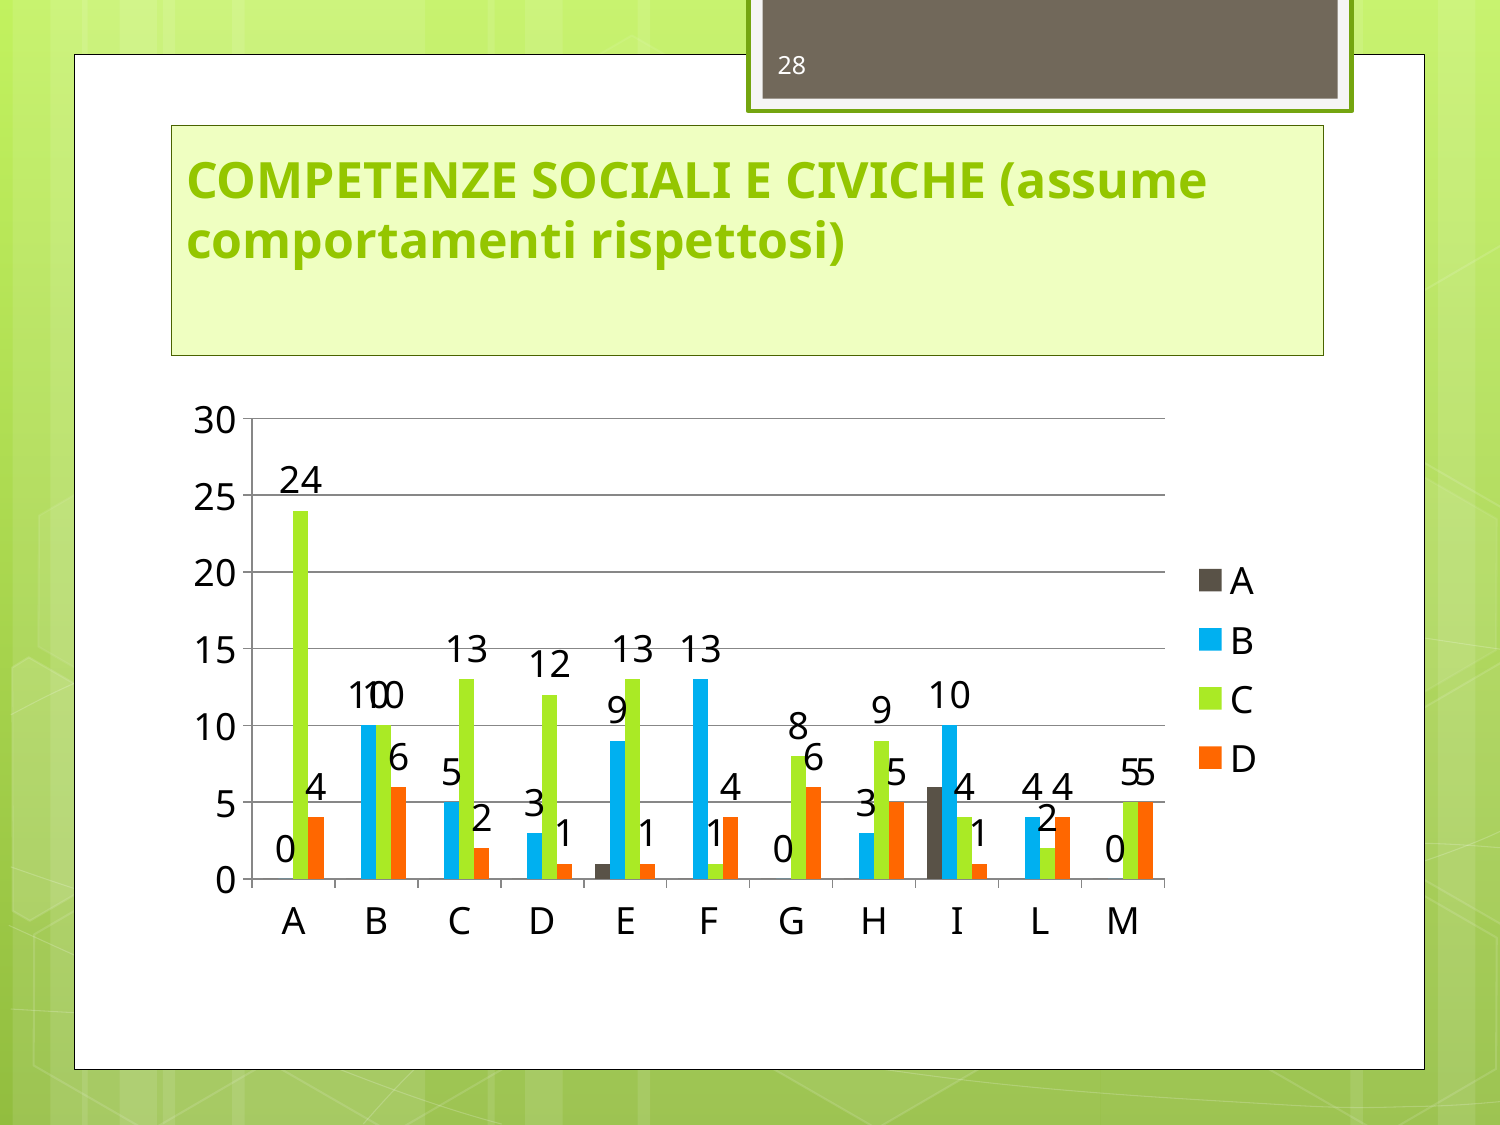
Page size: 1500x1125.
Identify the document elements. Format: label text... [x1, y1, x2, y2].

title COMPETENZE SOCIALI E CIVICHE (assume comportamenti rispettosi) [171, 125, 1324, 356]
chart [170, 380, 1284, 957]
slide_number 28 [762, 36, 982, 97]
